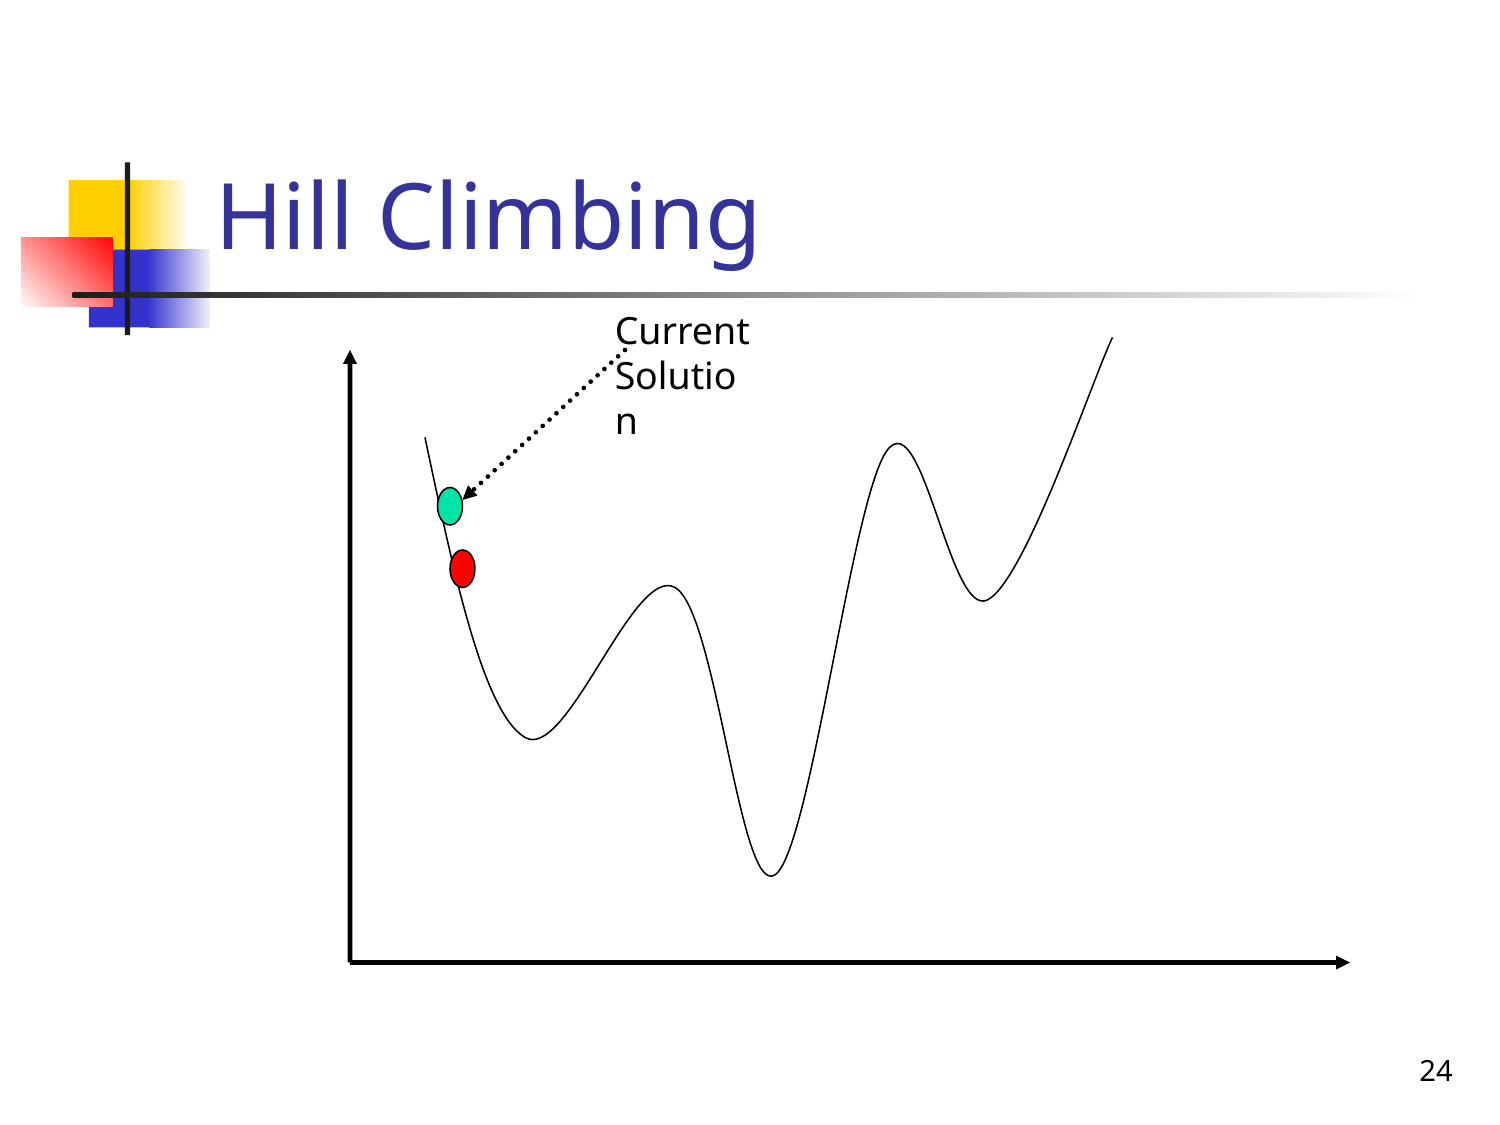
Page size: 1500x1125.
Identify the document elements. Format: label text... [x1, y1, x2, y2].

text_box [349, 956, 1351, 969]
text_box [424, 337, 1113, 877]
text_box [343, 349, 357, 962]
text_box Current Solution [600, 299, 775, 450]
text_box [437, 487, 463, 526]
title Hill Climbing [199, 140, 1479, 276]
text_box [462, 486, 476, 500]
slide_number 24 [1154, 1023, 1468, 1100]
text_box [450, 549, 475, 588]
